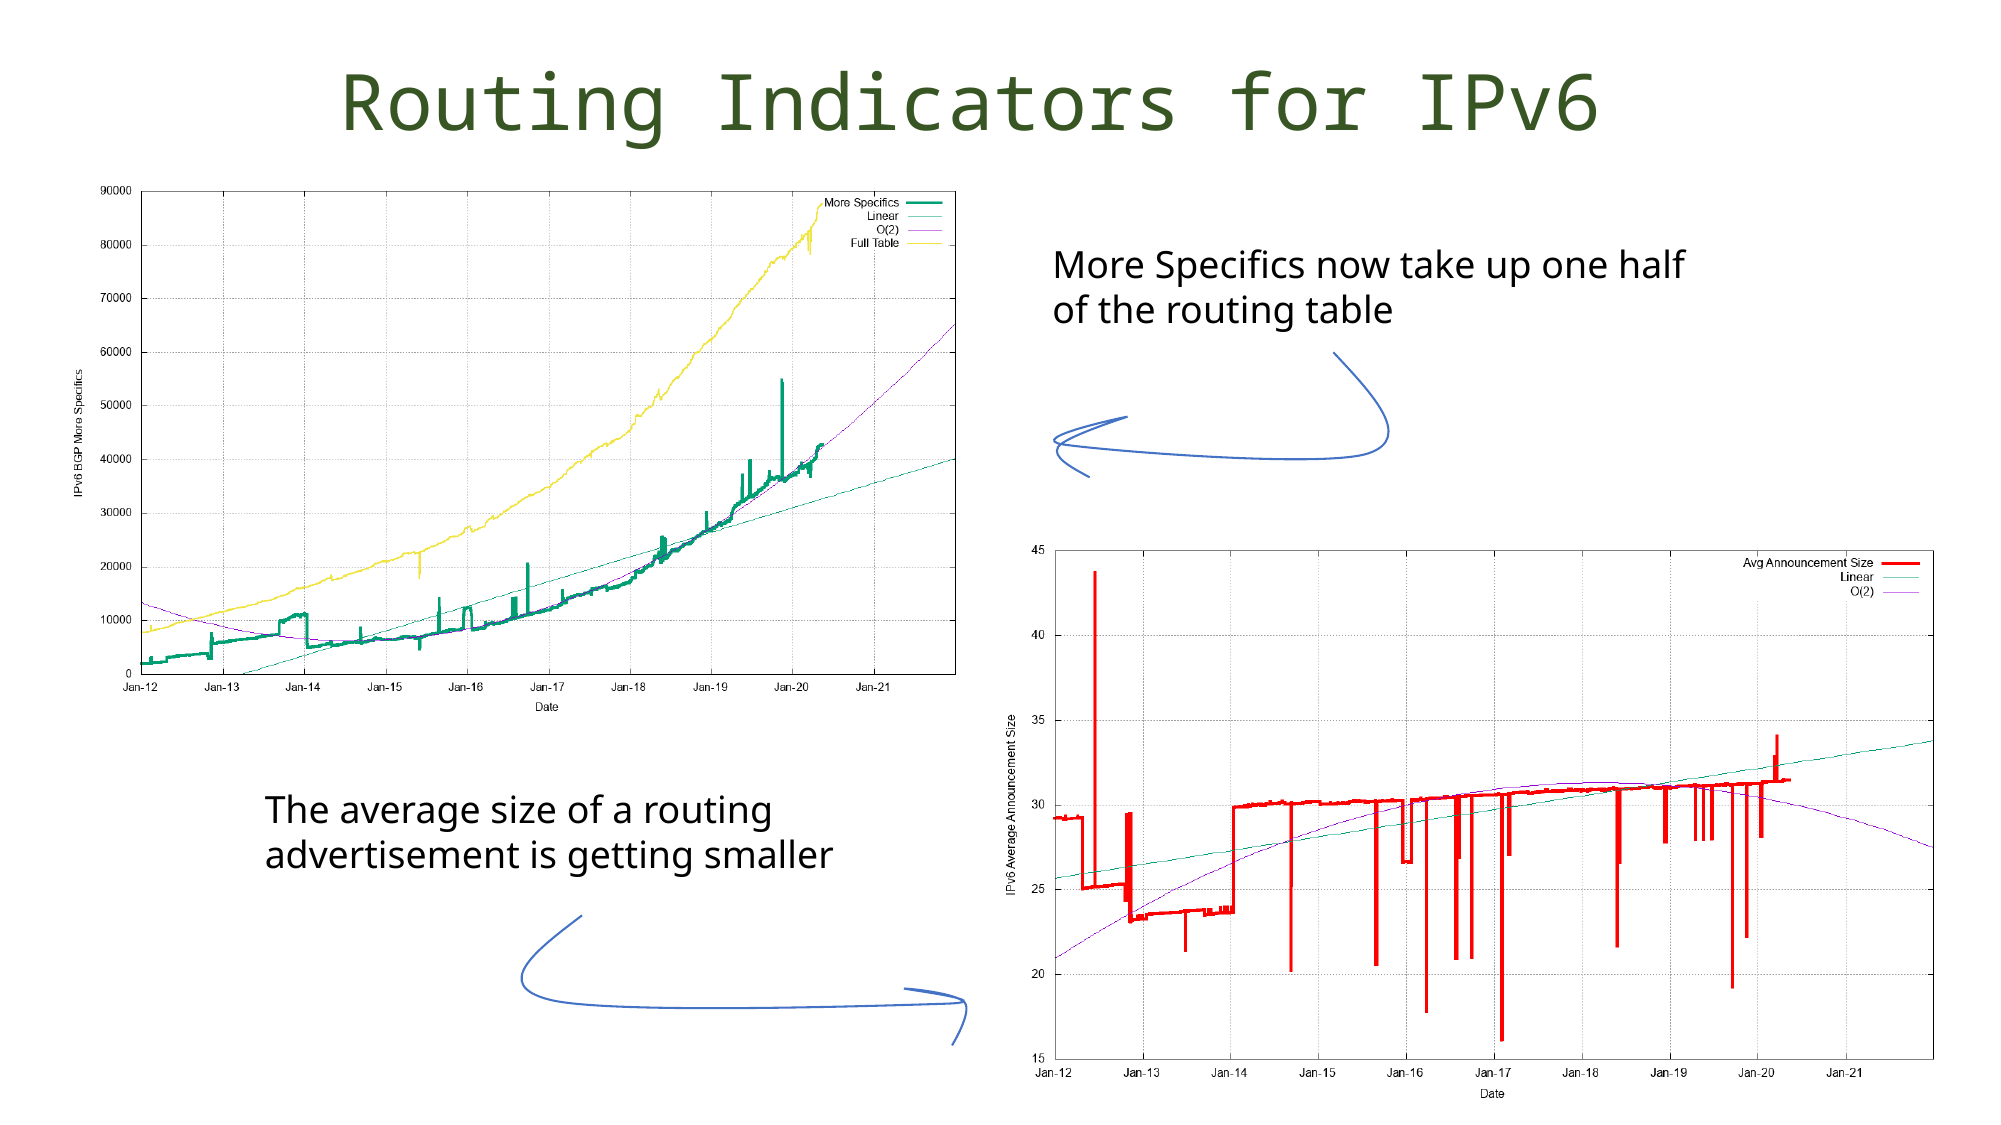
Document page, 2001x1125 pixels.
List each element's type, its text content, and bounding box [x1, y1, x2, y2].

text_box [520, 914, 968, 1046]
text_box More Specifics now take up one half of the routing table [1037, 233, 1733, 339]
picture [999, 536, 1956, 1104]
text_box [1053, 351, 1390, 479]
picture [67, 177, 977, 717]
text_box The average size of a routing advertisement is getting smaller [249, 778, 945, 884]
title Routing Indicators for IPv6 [324, 11, 1675, 199]
